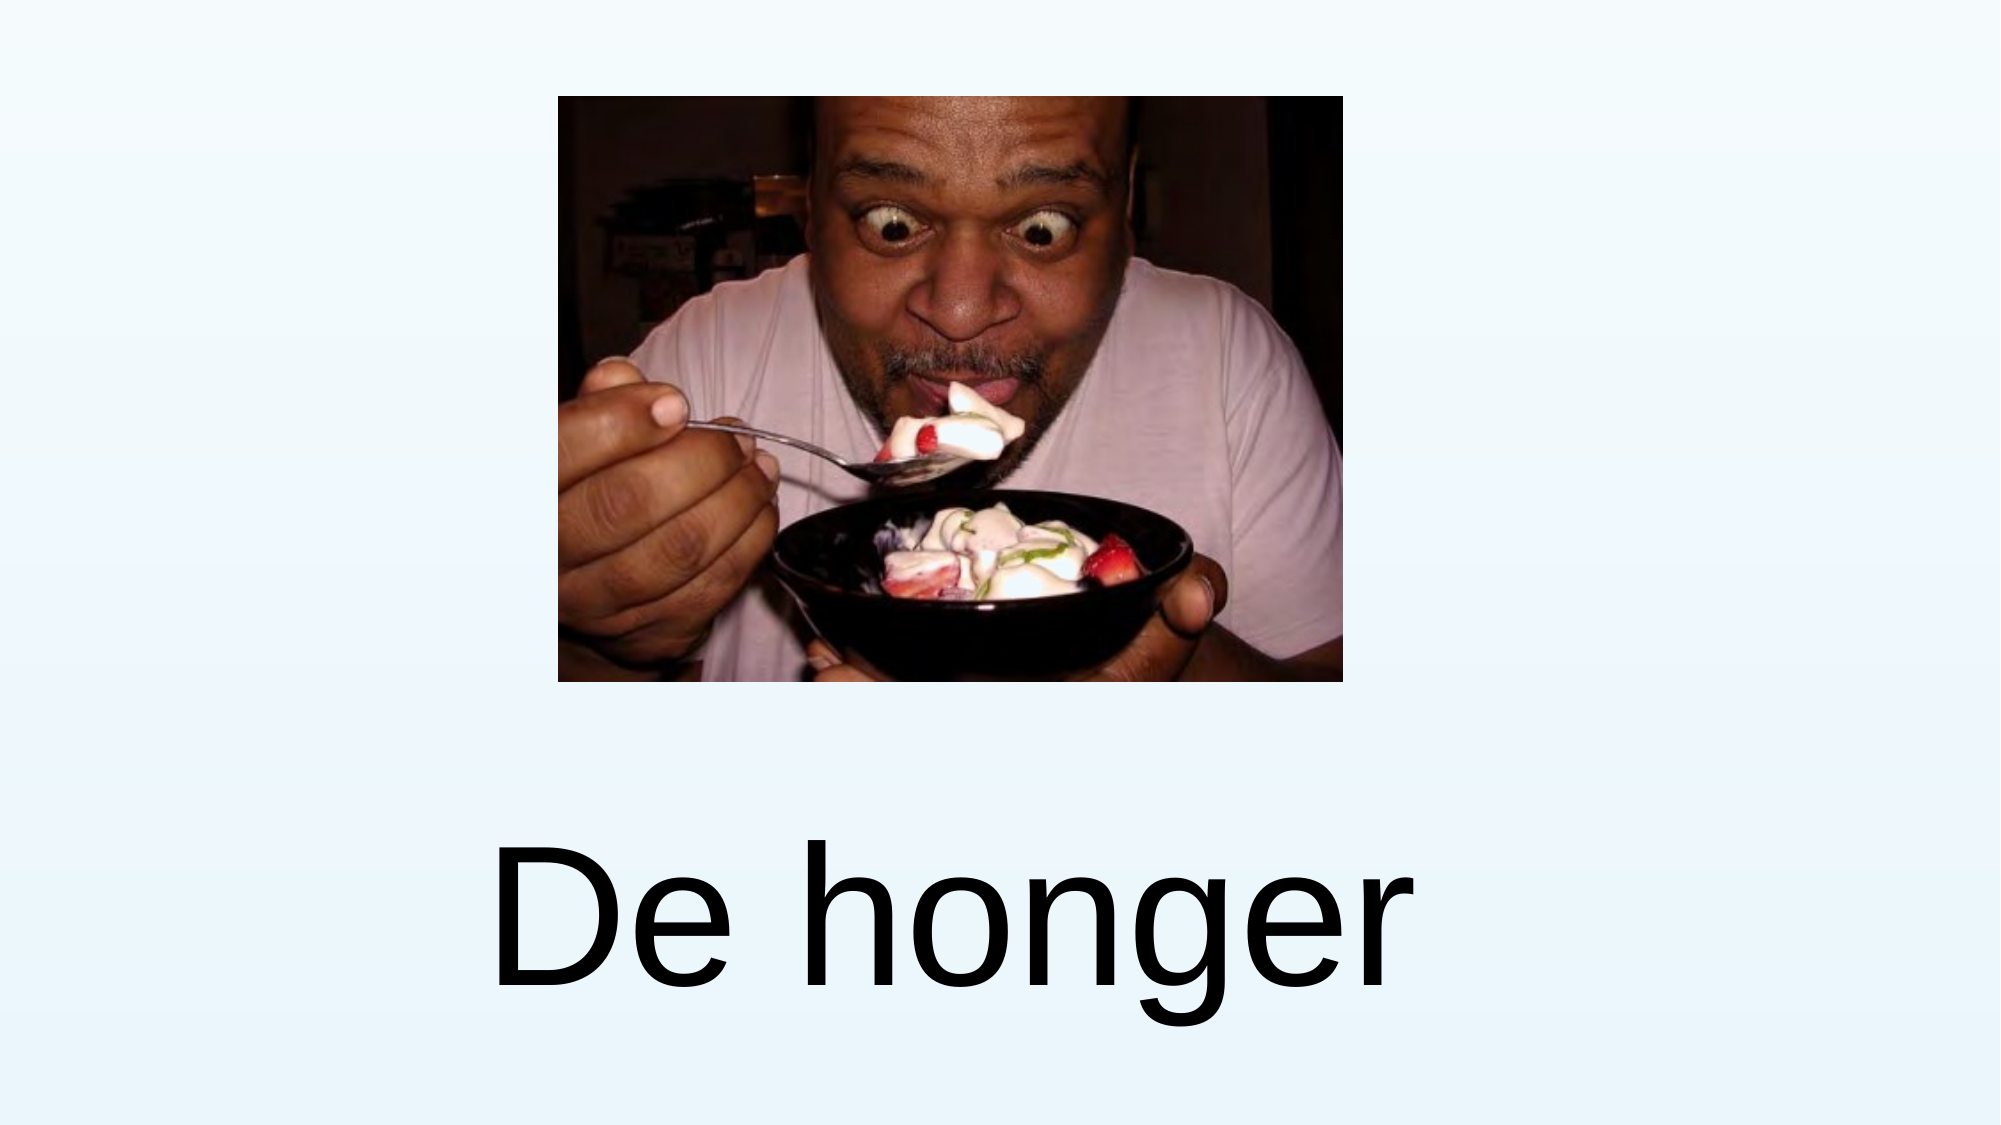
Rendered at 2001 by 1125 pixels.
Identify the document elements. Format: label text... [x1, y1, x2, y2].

text_box De honger [468, 777, 1433, 1033]
picture [557, 96, 1343, 683]
